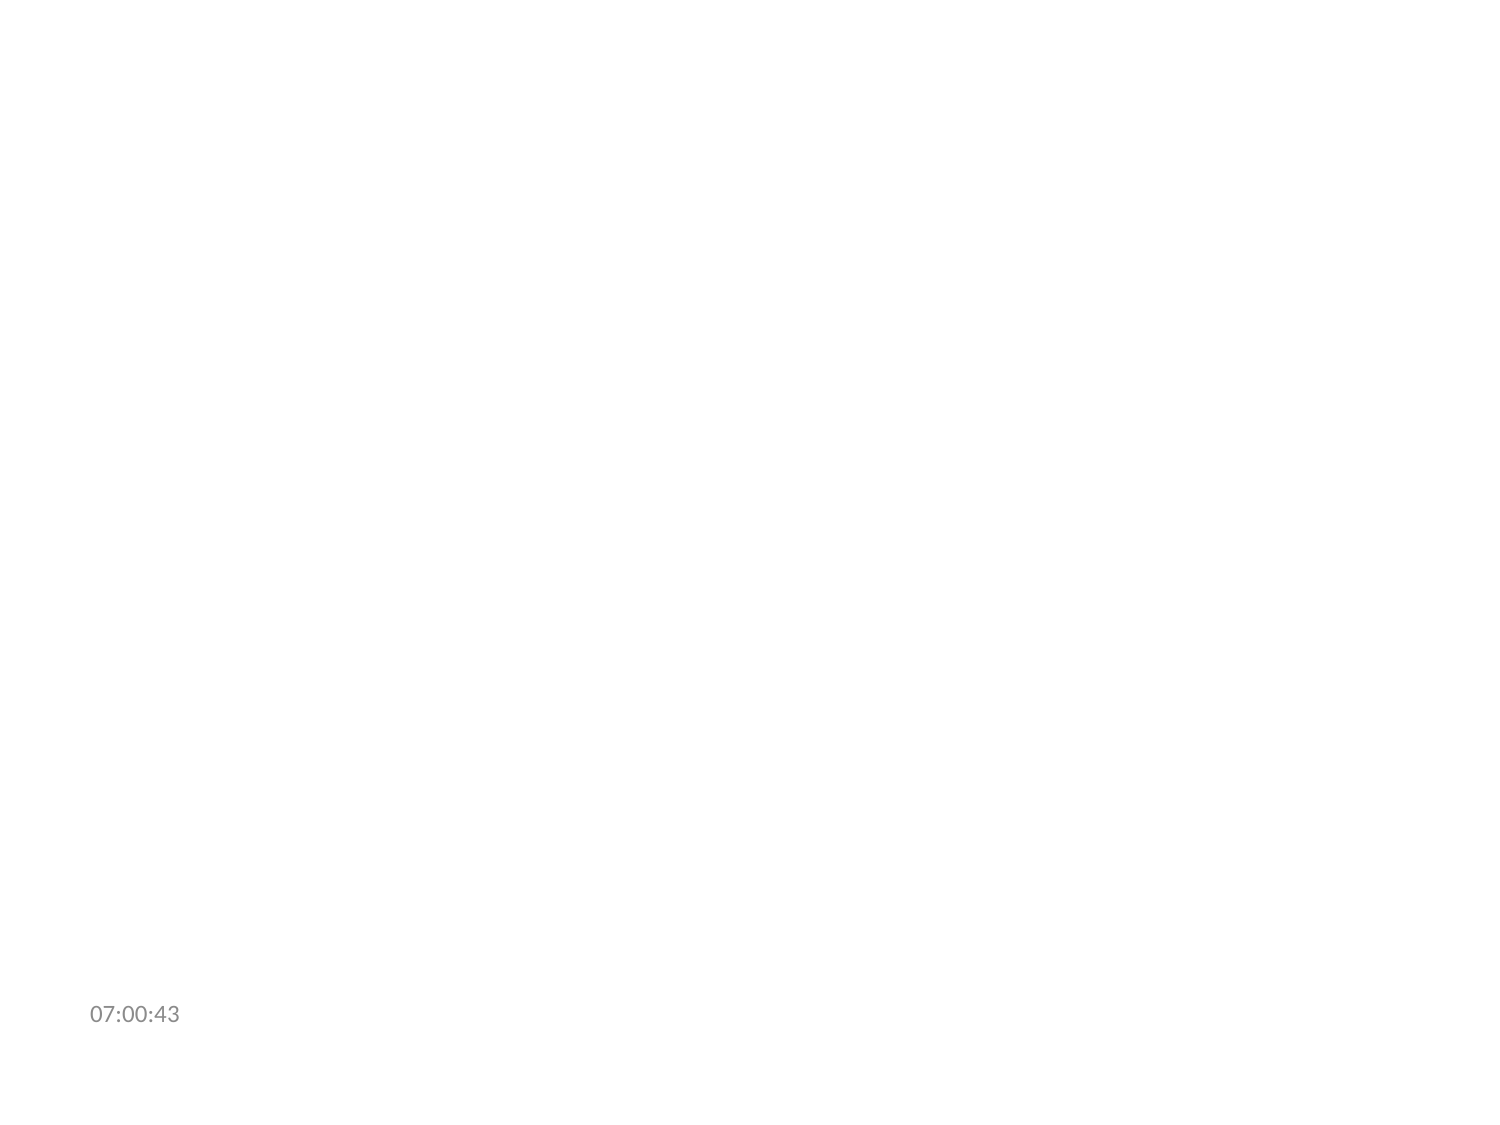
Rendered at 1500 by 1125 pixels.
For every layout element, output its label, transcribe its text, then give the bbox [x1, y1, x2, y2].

text_box 15:35:09 [75, 982, 425, 1043]
